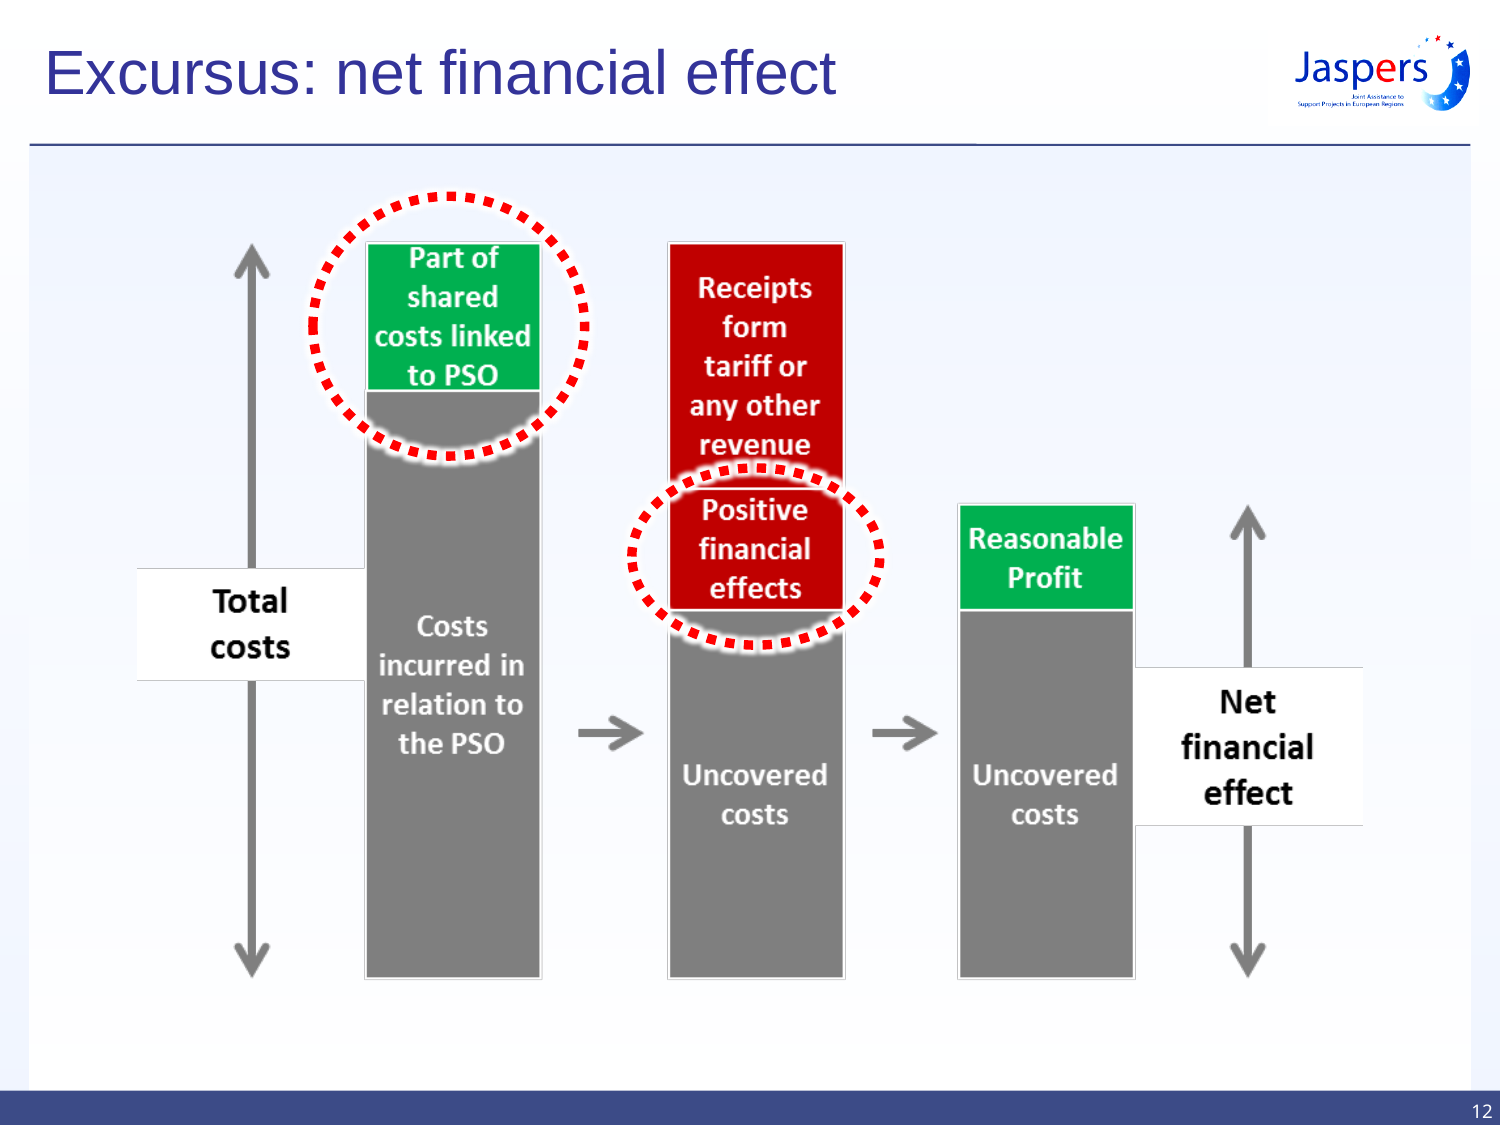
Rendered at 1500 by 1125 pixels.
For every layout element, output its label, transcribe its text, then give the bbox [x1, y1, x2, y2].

picture [136, 207, 1363, 1015]
title Excursus: net financial effect [29, 19, 1500, 120]
slide_number 12 [1195, 1091, 1500, 1125]
text_box [397, 196, 501, 206]
